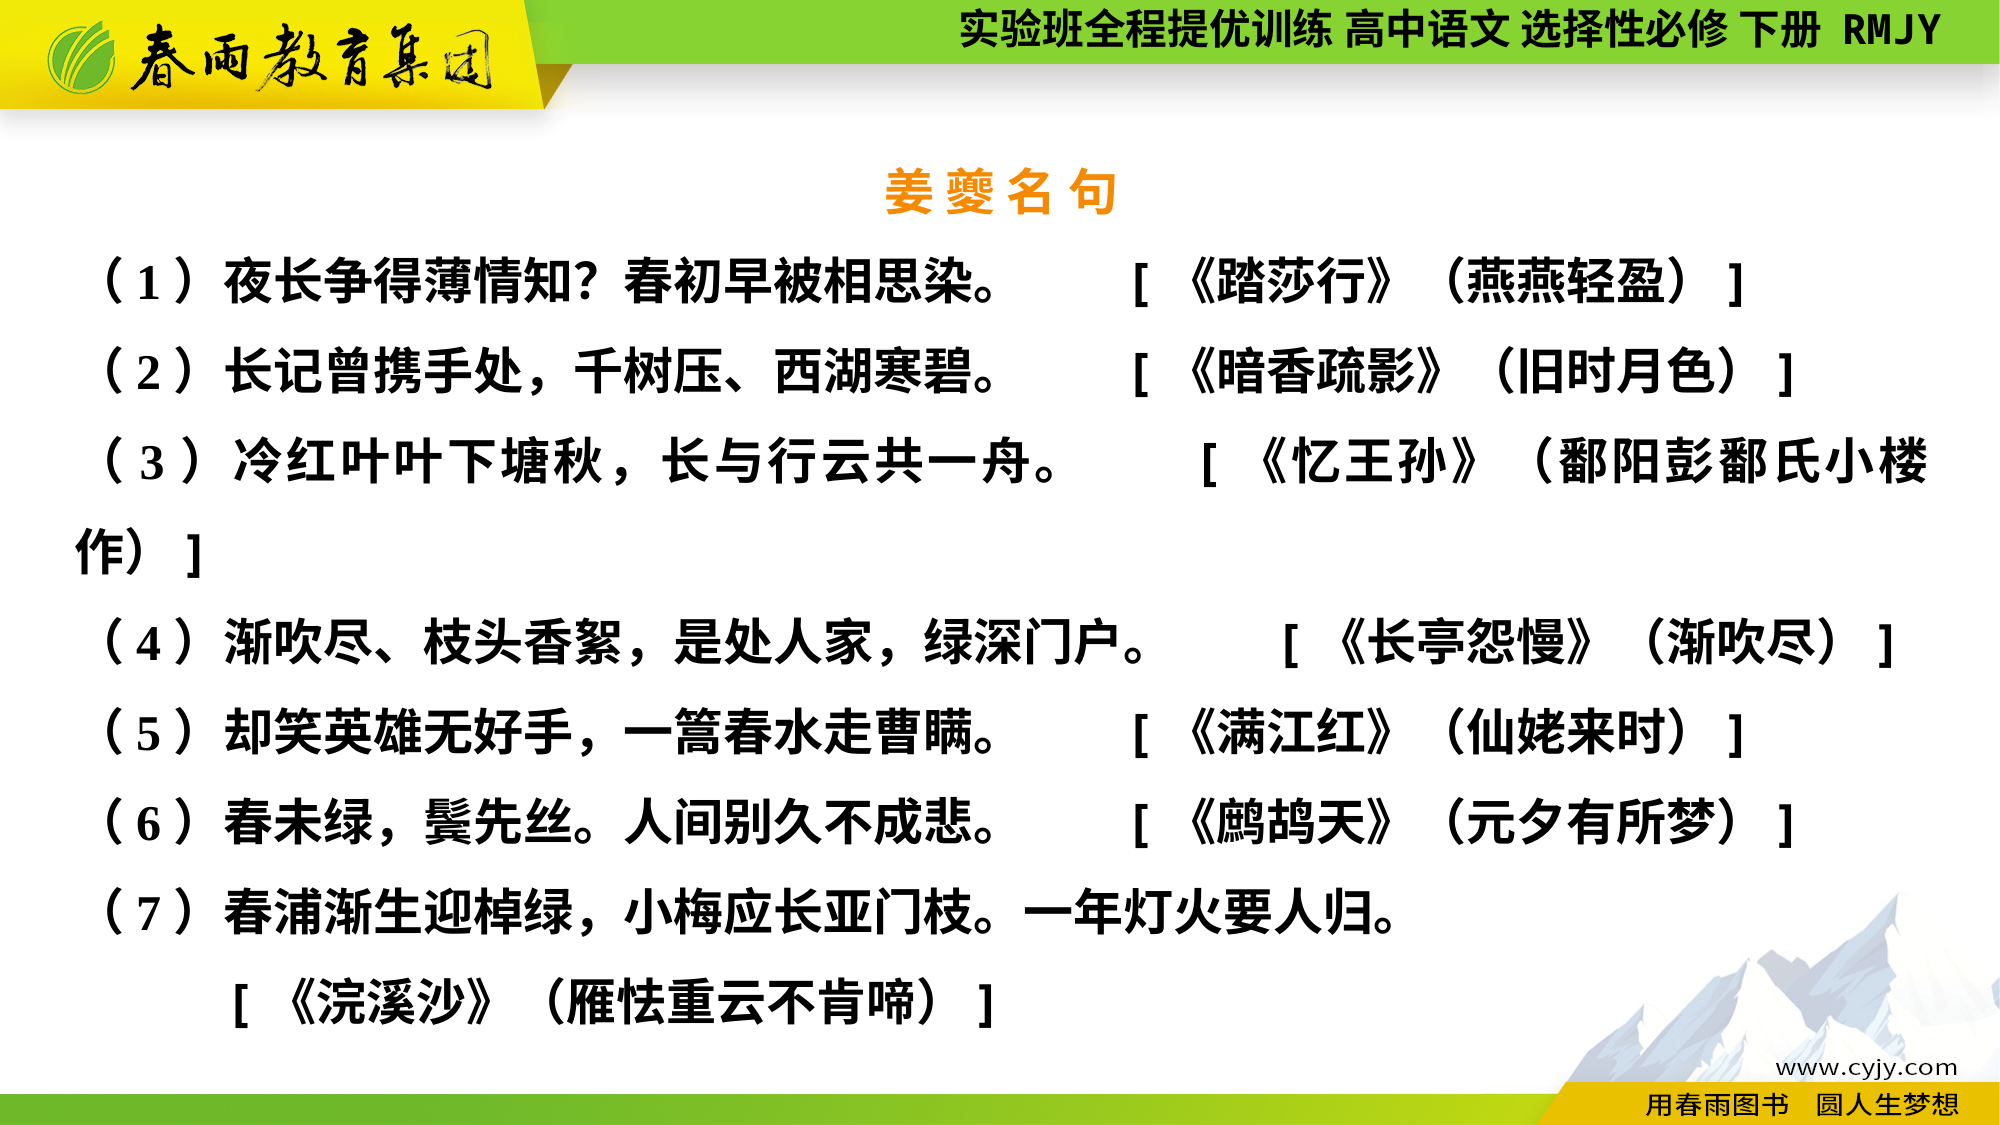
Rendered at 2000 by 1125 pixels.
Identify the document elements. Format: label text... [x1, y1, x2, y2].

picture [0, 0, 2000, 1125]
list 姜 夔 名 句 （1）夜长争得薄情知？春初早被相思染。 [《踏莎行》（燕燕轻盈）] （2）长记曾携手处，千树压、西湖寒碧。 [《暗香疏影》（旧时月色）] （3）冷红叶叶下塘秋，长与行云共一舟。 [《忆王孙》（鄱阳彭鄱氏小楼作）] （4）渐吹尽、枝头香絮，是处人家，绿深门户。 [《长亭怨慢》（渐吹尽）] （5）却笑英雄无好手，一篙春水走曹瞒。 [《满江红》（仙姥来时）] （6）春未绿，鬓先丝。人间别久不成悲。 [《鹧鸪天》（元夕有所梦）] （7）春浦渐生迎棹绿，小梅应长亚门枝。一年灯火要人归。 [《浣溪沙》（雁怯重云不肯啼）] [59, 122, 1944, 956]
